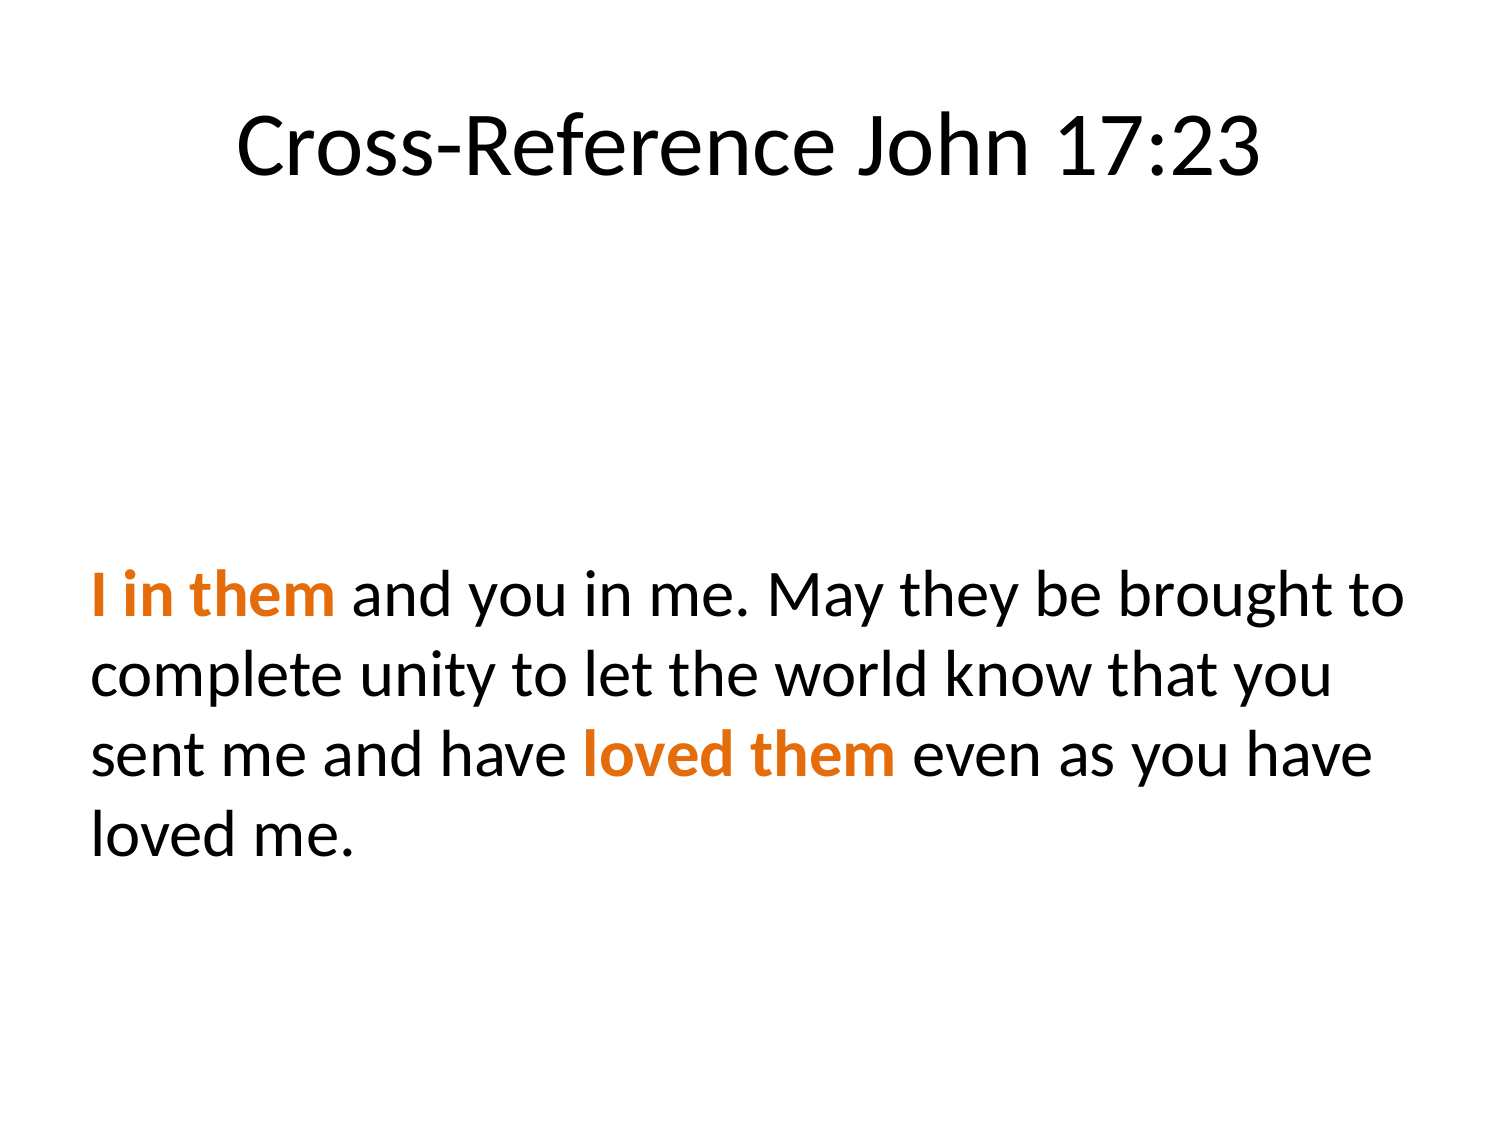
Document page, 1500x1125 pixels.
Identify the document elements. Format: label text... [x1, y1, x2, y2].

title Cross-Reference John 17:23 [75, 45, 1425, 233]
list I in them and you in me. May they be brought to complete unity to let the world know that you sent me and have loved them even as you have loved me. [75, 262, 1425, 1005]
